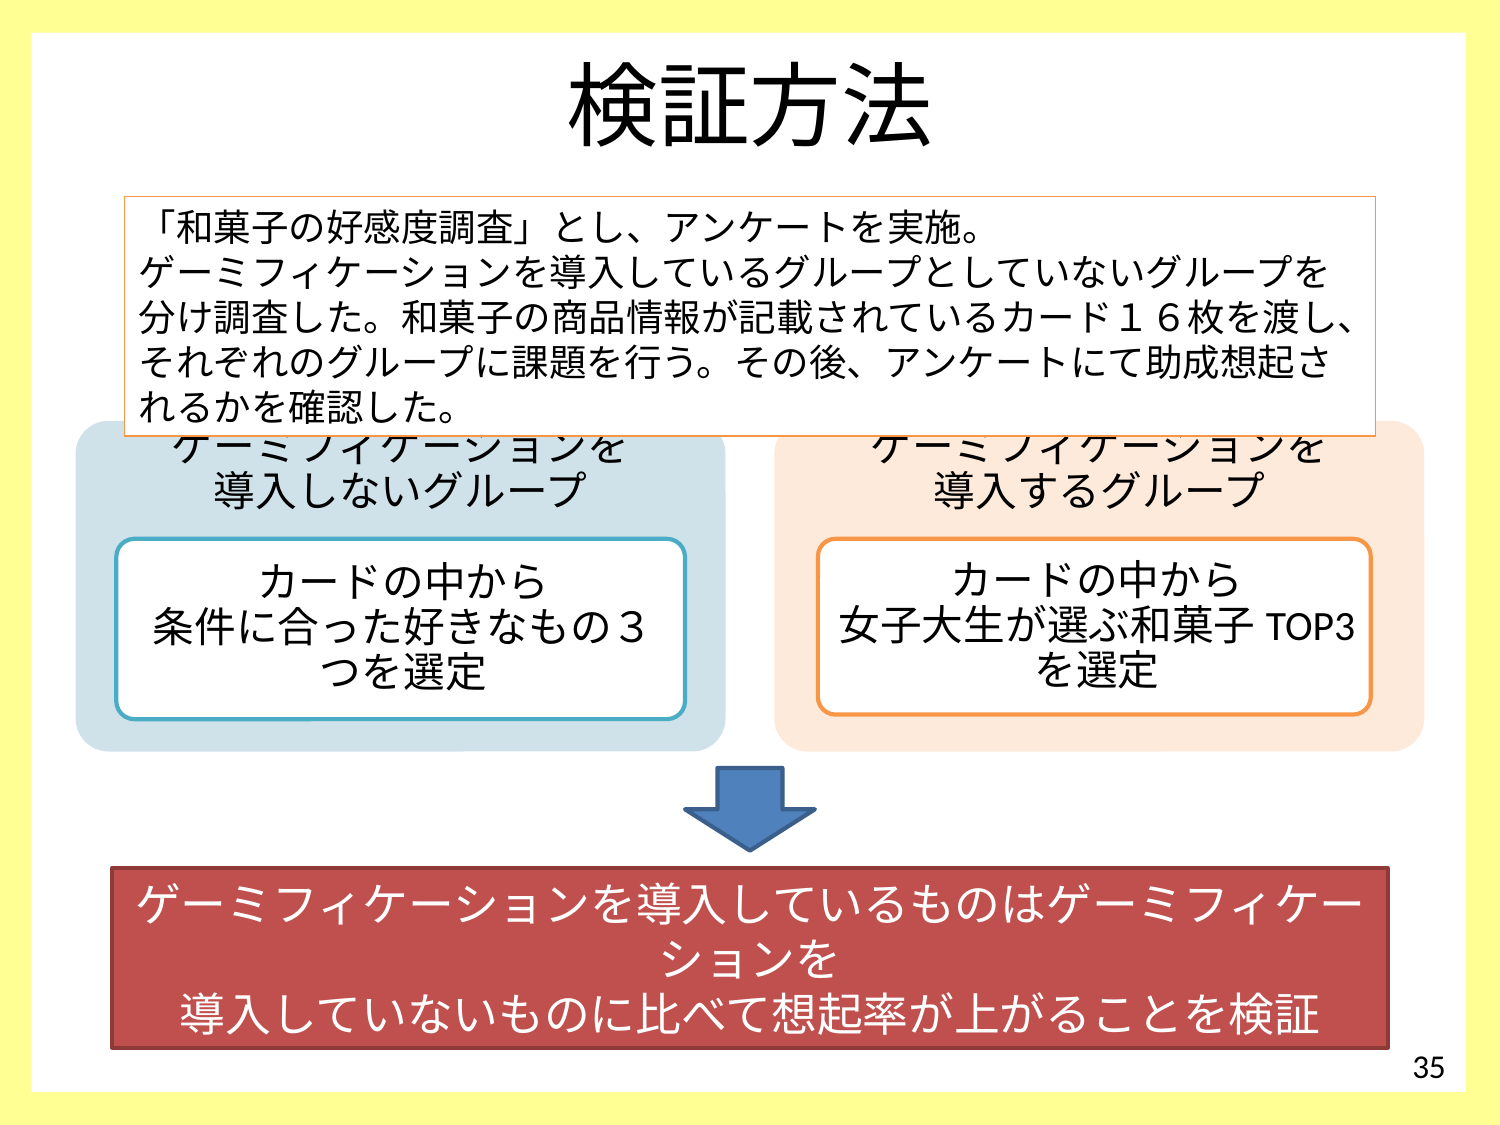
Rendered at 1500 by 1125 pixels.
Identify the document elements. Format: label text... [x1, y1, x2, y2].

text_box [682, 765, 817, 853]
text_box [0, 35, 1464, 1125]
text_box [0, 0, 1500, 1125]
slide_number 35 [1376, 1035, 1461, 1090]
title 検証方法 [75, 35, 1425, 197]
text_box ゲーミフィケーションを導入しているものはゲーミフィケーションを 導入していないものに比べて想起率が上がることを検証 [110, 866, 1390, 1050]
text_box 「和菓子の好感度調査」とし、アンケートを実施。 ゲーミフィケーションを導入しているグループとしていないグループを分け調査した。和菓子の商品情報が記載されているカード１６枚を渡し、それぞれのグループに課題を行う。その後、アンケートにて助成想起されるかを確認した。 [122, 194, 1378, 419]
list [74, 420, 1426, 752]
